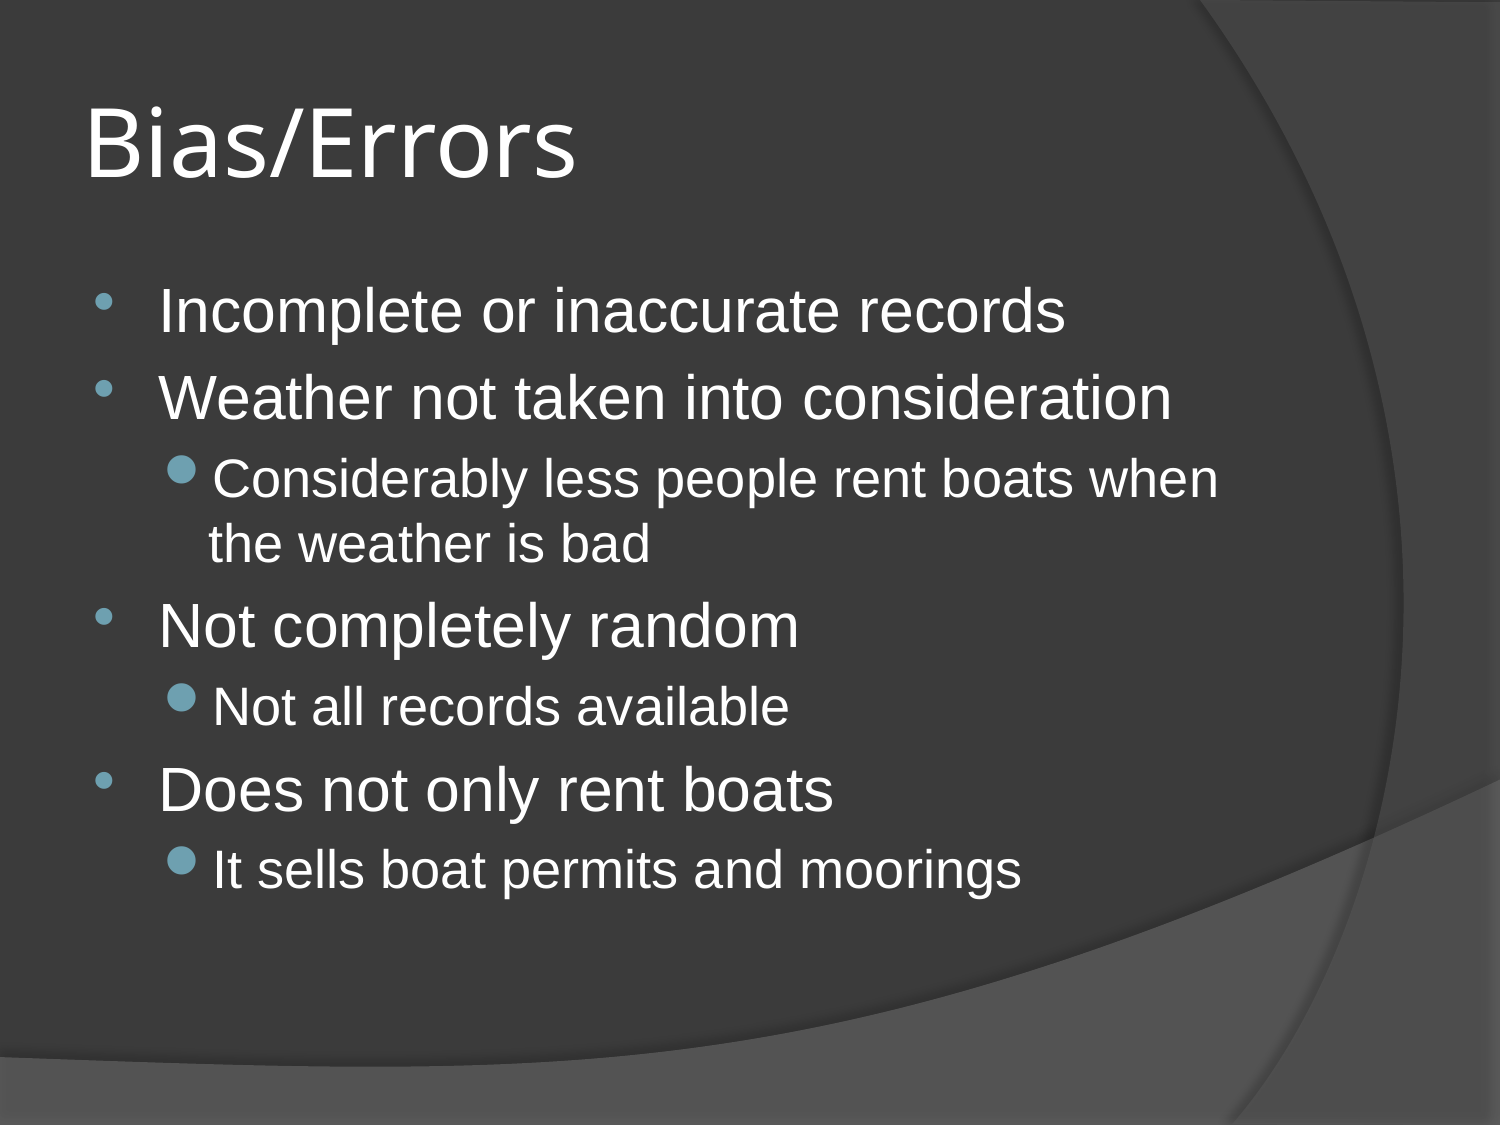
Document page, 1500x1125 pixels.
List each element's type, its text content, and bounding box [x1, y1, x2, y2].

title Bias/Errors [75, 45, 1300, 233]
list Incomplete or inaccurate records Weather not taken into consideration Considerably less people rent boats when the weather is bad Not completely random Not all records available Does not only rent boats It sells boat permits and moorings [75, 262, 1300, 1005]
